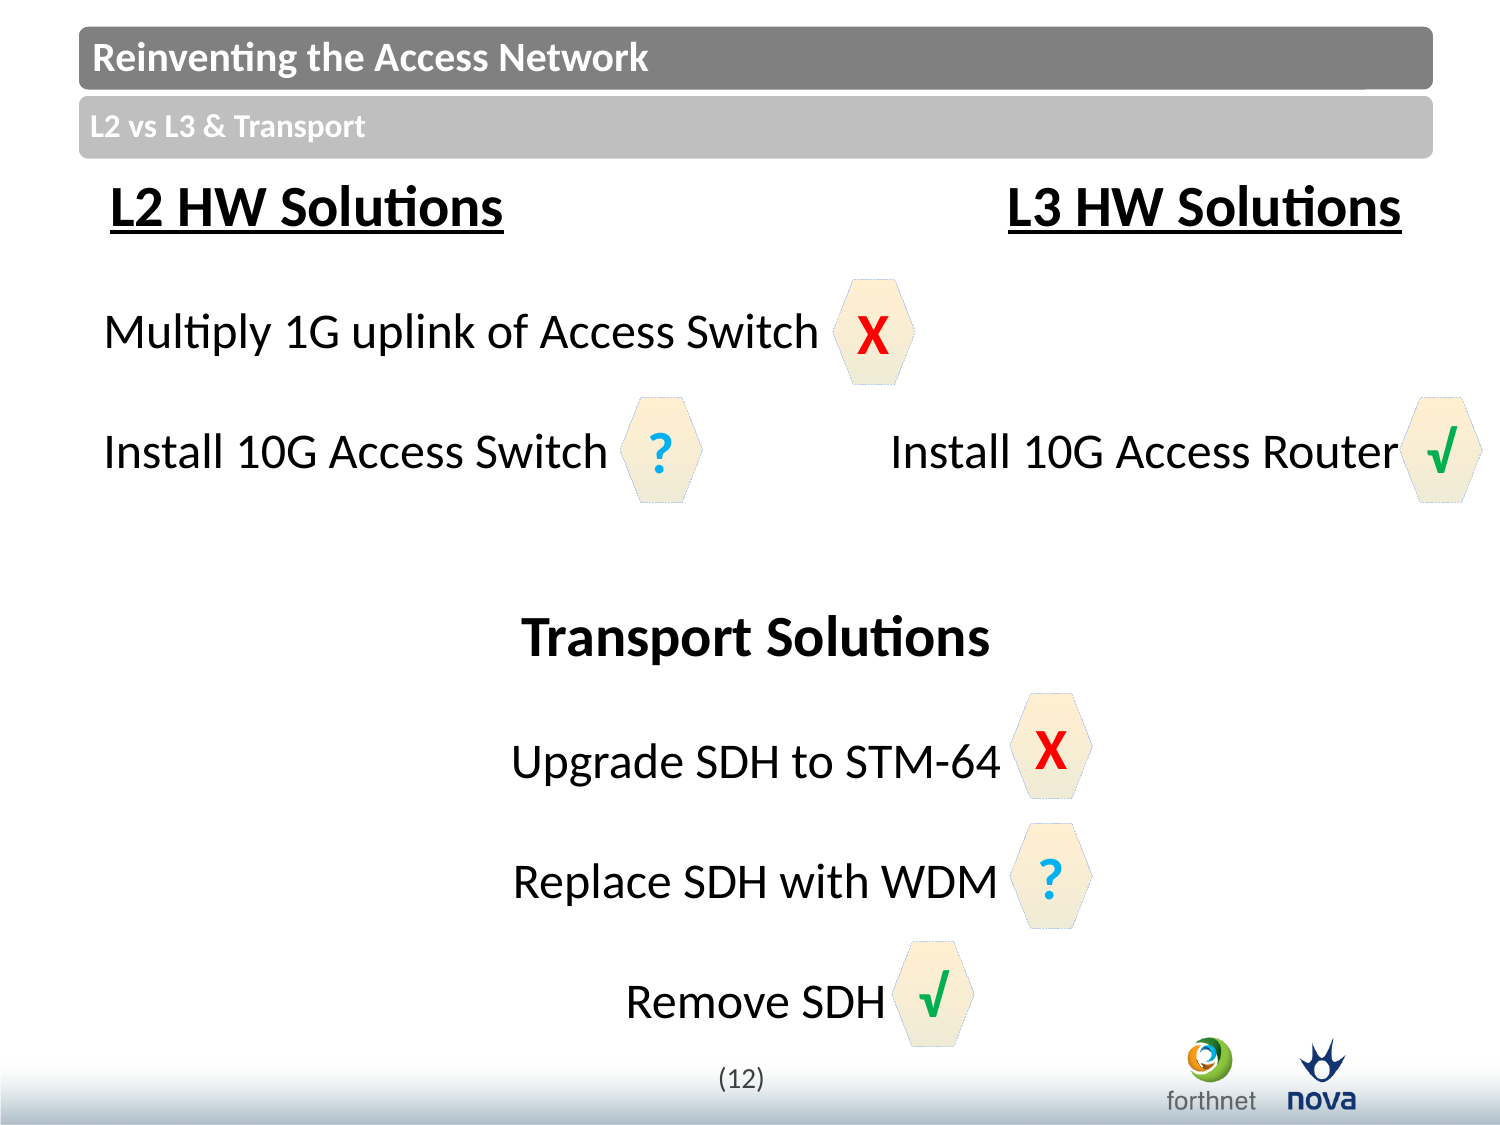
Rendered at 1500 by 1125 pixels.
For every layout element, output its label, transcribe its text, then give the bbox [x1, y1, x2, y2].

picture [2, 1036, 1500, 1125]
text_box ? [620, 397, 703, 503]
text_box √ [891, 941, 975, 1047]
slide_number (12) [703, 1046, 1054, 1107]
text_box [76, 24, 1436, 162]
text_box X [832, 279, 916, 385]
text_box L2 HW Solutions L3 HW Solutions Multiply 1G uplink of Access Switch Install 10G Access Switch Install 10G Access Router Transport Solutions Upgrade SDH to STM-64 Replace SDH with WDM Remove SDH [88, 169, 1424, 1036]
text_box X [1009, 693, 1093, 799]
text_box ? [1009, 823, 1093, 929]
text_box √ [1399, 397, 1483, 503]
